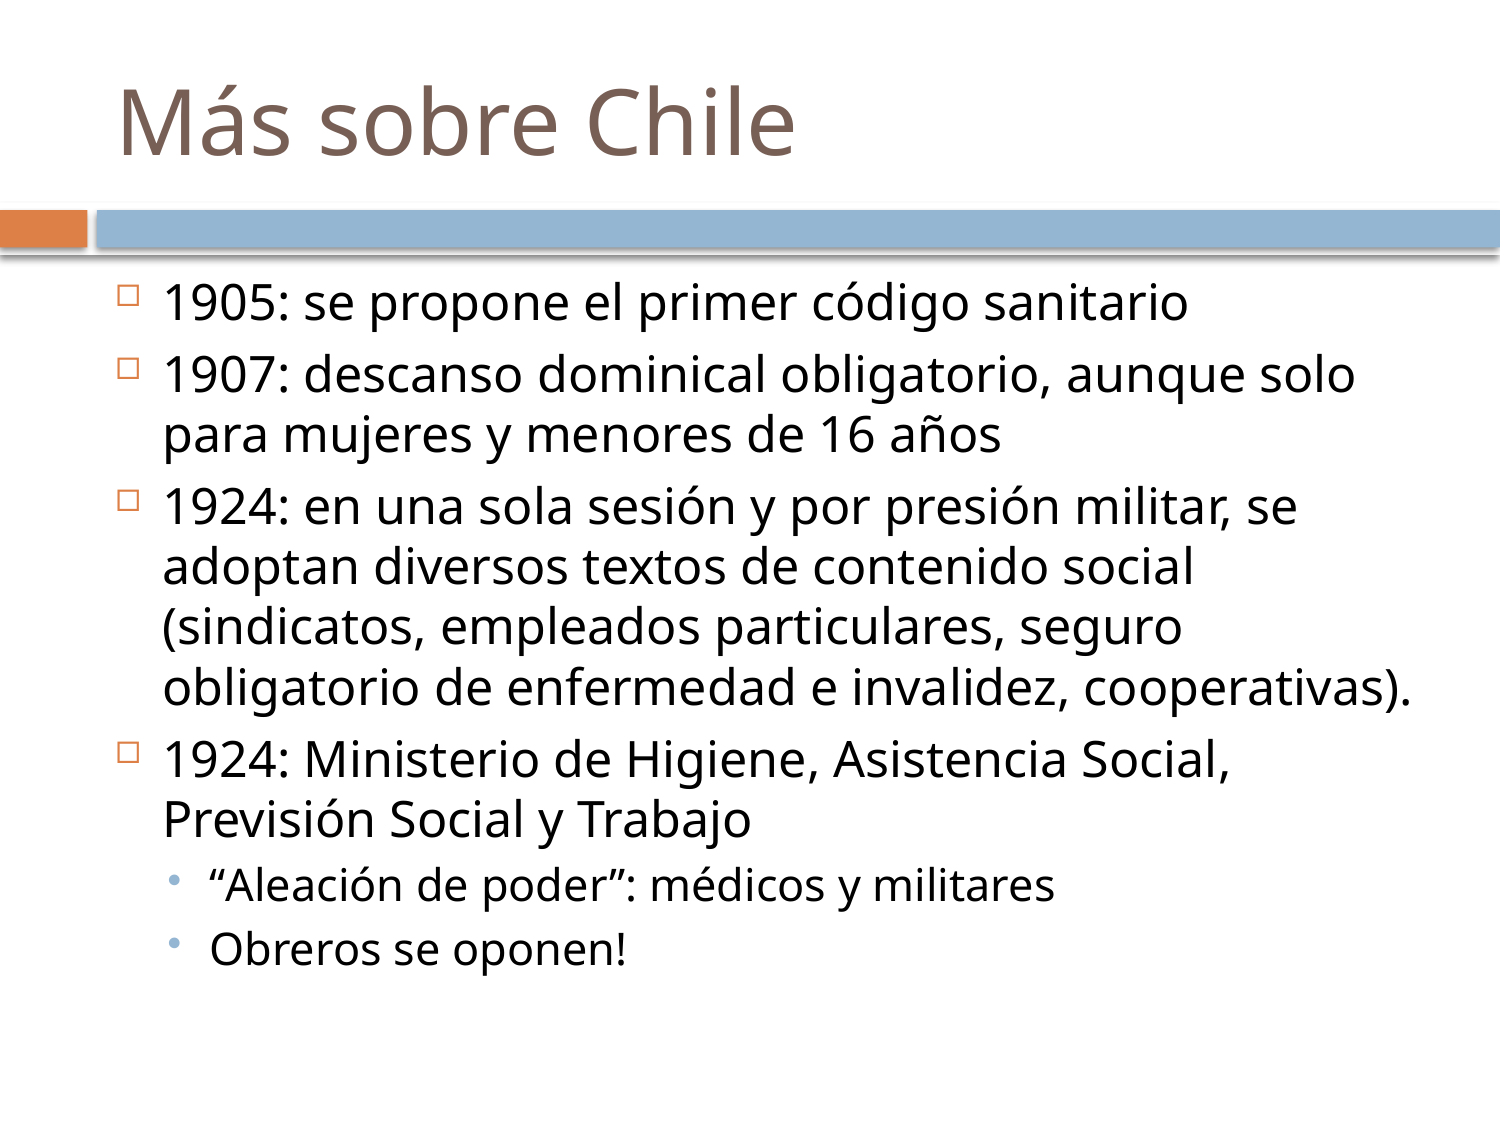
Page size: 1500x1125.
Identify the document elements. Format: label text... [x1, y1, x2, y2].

title Más sobre Chile [100, 37, 1438, 200]
list 1905: se propone el primer código sanitario 1907: descanso dominical obligatorio, aunque solo para mujeres y menores de 16 años 1924: en una sola sesión y por presión militar, se adoptan diversos textos de contenido social (sindicatos, empleados particulares, seguro obligatorio de enfermedad e invalidez, cooperativas). 1924: Ministerio de Higiene, Asistencia Social, Previsión Social y Trabajo “Aleación de poder”: médicos y militares Obreros se oponen! [100, 262, 1438, 1000]
